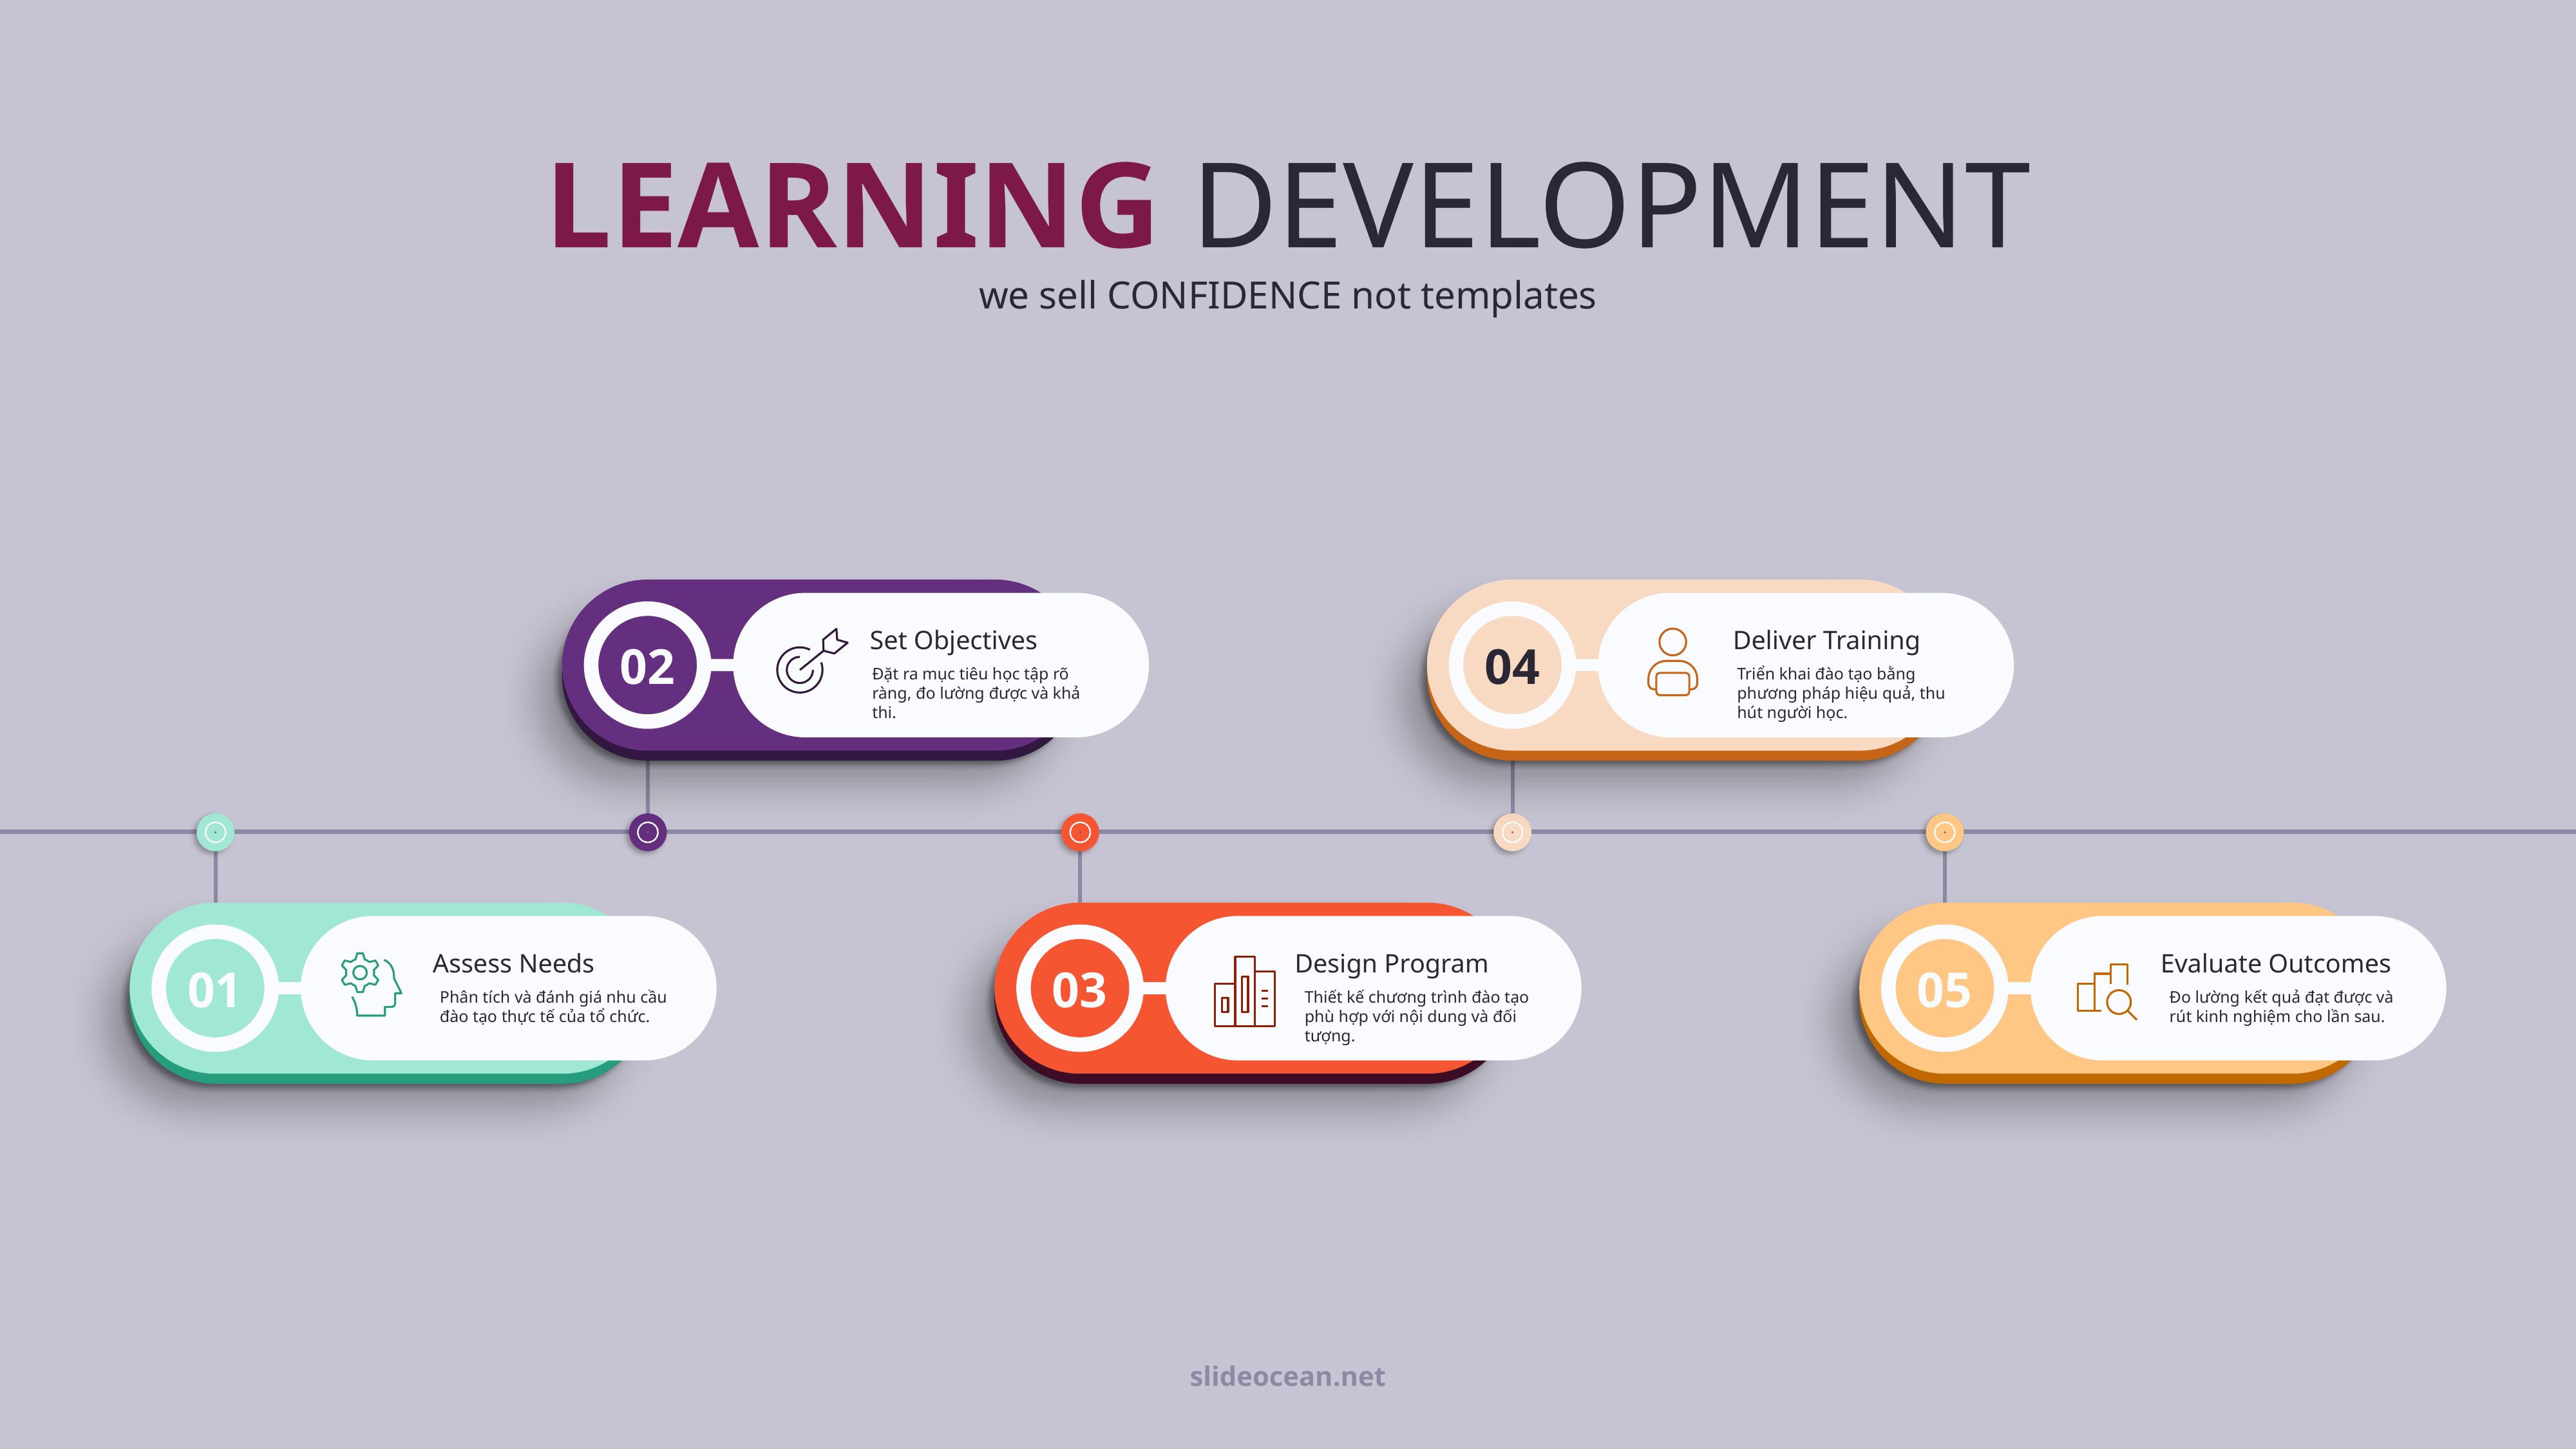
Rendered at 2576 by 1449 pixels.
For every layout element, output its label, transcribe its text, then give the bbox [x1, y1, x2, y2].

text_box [1859, 902, 2378, 1084]
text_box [1497, 761, 1528, 848]
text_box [151, 915, 717, 1061]
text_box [862, 618, 1118, 708]
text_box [1448, 592, 2014, 738]
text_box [1065, 817, 1095, 902]
text_box slideocean.net [1180, 1354, 1396, 1397]
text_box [1880, 915, 2447, 1061]
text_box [430, 942, 686, 1032]
text_box we sell CONFIDENCE not templates [969, 266, 1607, 321]
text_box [1929, 817, 1960, 902]
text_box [129, 902, 649, 1084]
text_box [1426, 579, 1946, 761]
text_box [562, 579, 1081, 761]
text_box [200, 817, 231, 902]
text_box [632, 761, 663, 848]
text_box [1016, 915, 1582, 1061]
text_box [1727, 618, 1983, 728]
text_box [1294, 942, 1551, 1051]
text_box LEARNING DEVELOPMENT [535, 125, 2041, 276]
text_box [583, 592, 1150, 738]
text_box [2159, 942, 2415, 1032]
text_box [994, 902, 1513, 1084]
